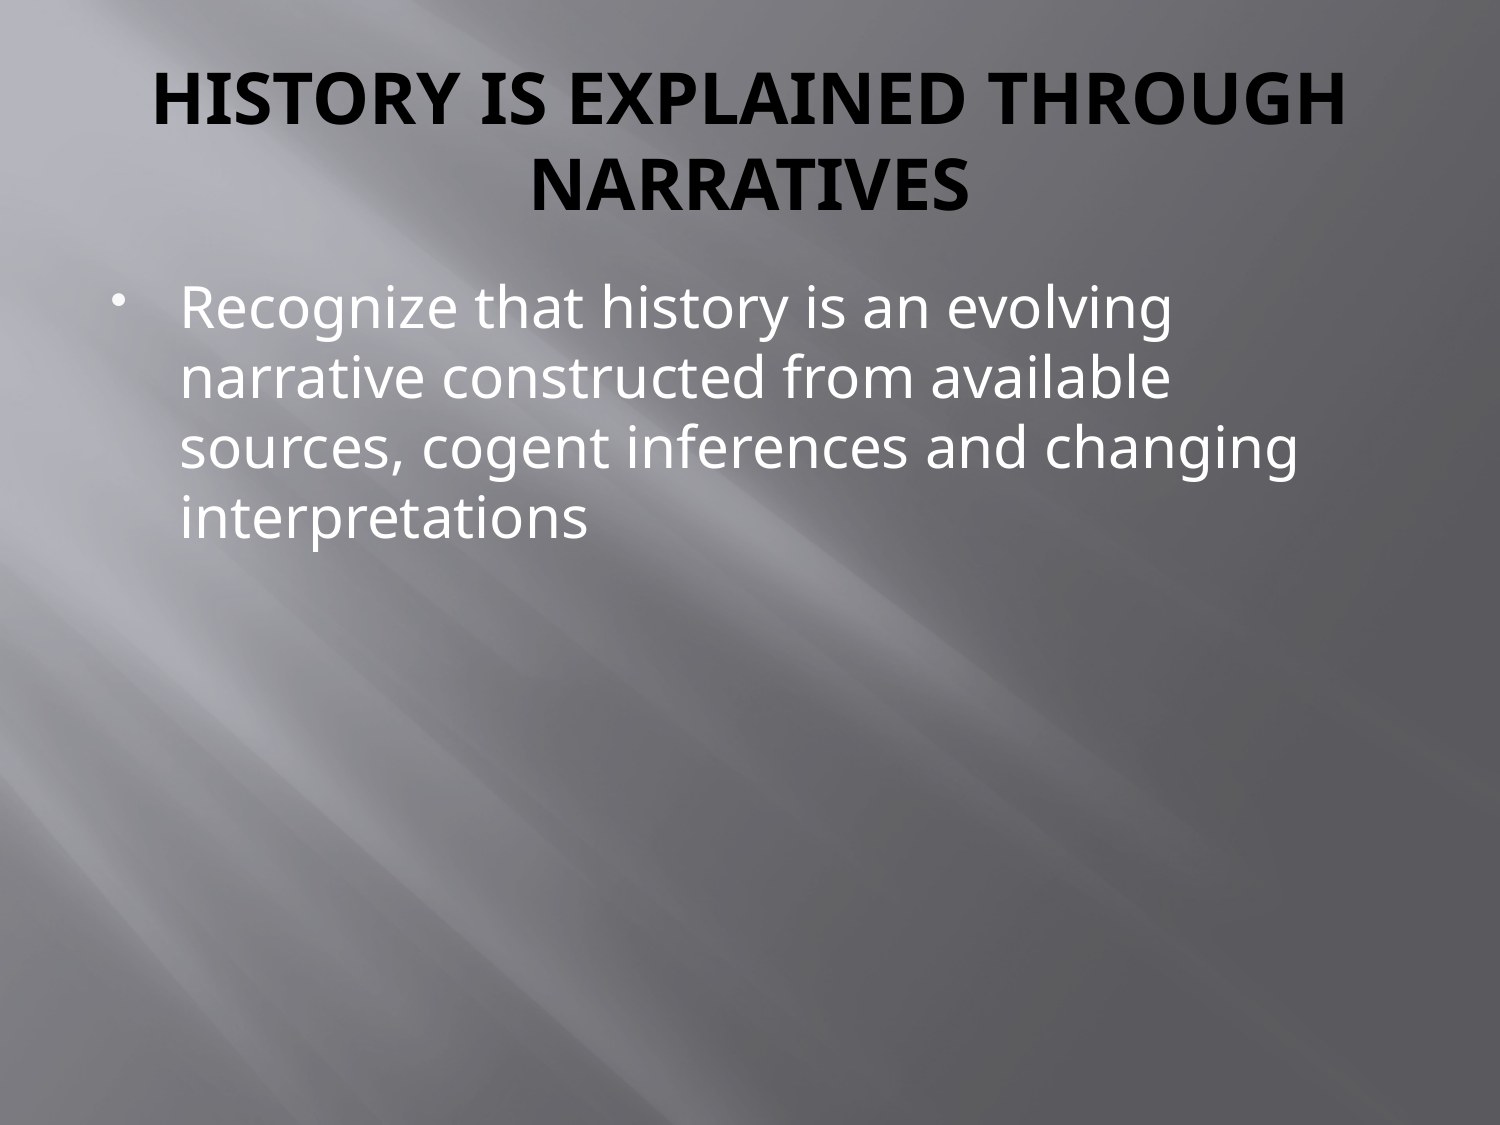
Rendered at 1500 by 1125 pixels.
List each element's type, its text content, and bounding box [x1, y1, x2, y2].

title HISTORY IS EXPLAINED THROUGH NARRATIVES [75, 45, 1425, 233]
list Recognize that history is an evolving narrative constructed from available sources, cogent inferences and changing interpretations [75, 262, 1425, 1035]
